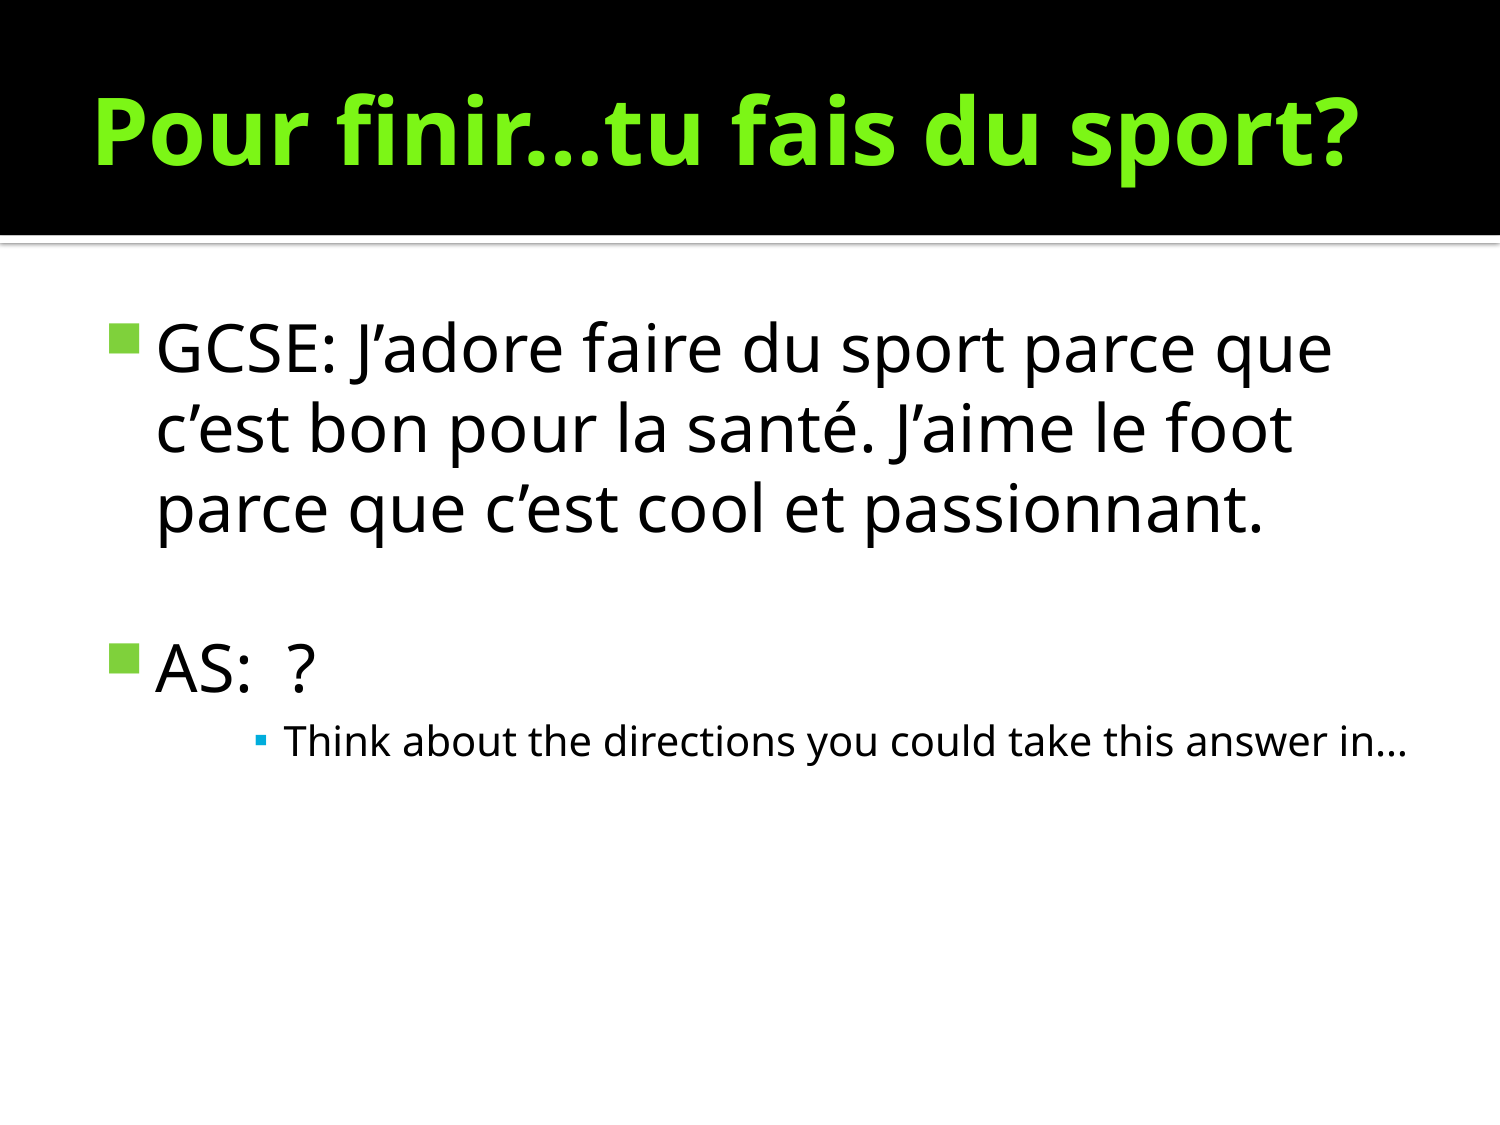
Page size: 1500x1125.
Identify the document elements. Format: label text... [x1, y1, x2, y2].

title Pour finir…tu fais du sport? [75, 25, 1425, 231]
list GCSE: J’adore faire du sport parce que c’est bon pour la santé. J’aime le foot parce que c’est cool et passionnant. AS: ? Think about the directions you could take this answer in… [74, 290, 1448, 1051]
